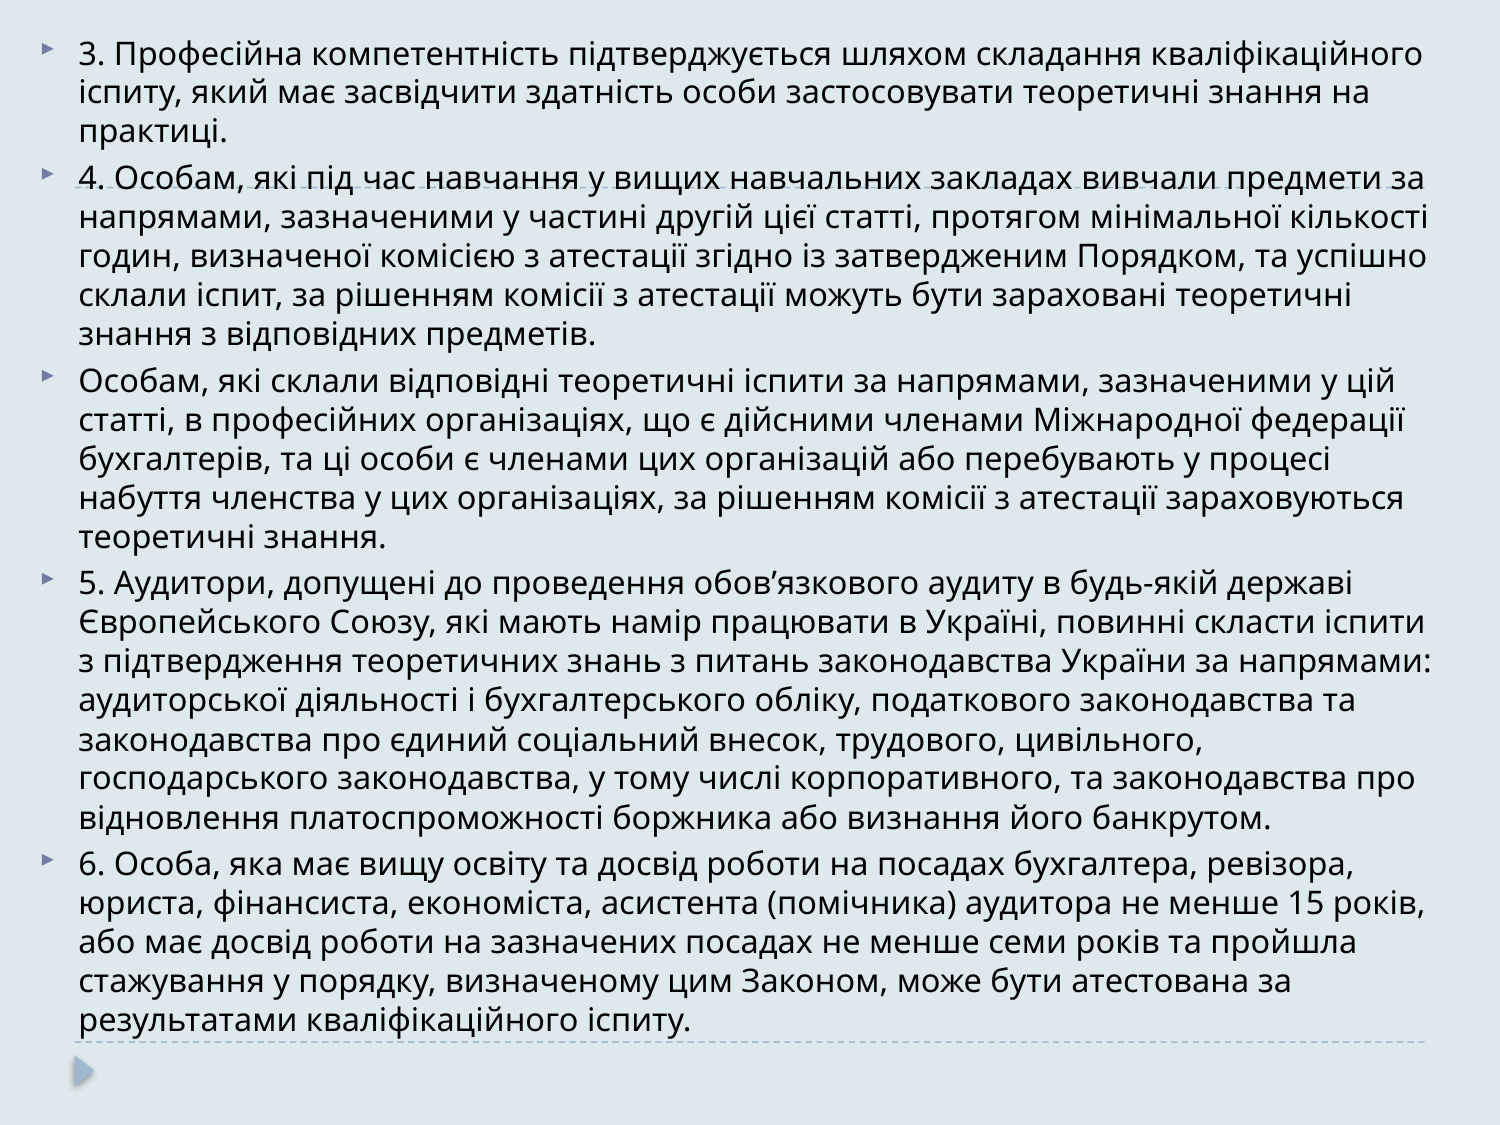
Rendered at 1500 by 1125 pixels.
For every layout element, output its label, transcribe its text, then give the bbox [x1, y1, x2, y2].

list 3. Професійна компетентність підтверджується шляхом складання кваліфікаційного іспиту, який має засвідчити здатність особи застосовувати теоретичні знання на практиці. 4. Особам, які під час навчання у вищих навчальних закладах вивчали предмети за напрямами, зазначеними у частині другій цієї статті, протягом мінімальної кількості годин, визначеної комісією з атестації згідно із затвердженим Порядком, та успішно склали іспит, за рішенням комісії з атестації можуть бути зараховані теоретичні знання з відповідних предметів. Особам, які склали відповідні теоретичні іспити за напрямами, зазначеними у цій статті, в професійних організаціях, що є дійсними членами Міжнародної федерації бухгалтерів, та ці особи є членами цих організацій або перебувають у процесі набуття членства у цих організаціях, за рішенням комісії з атестації зараховуються теоретичні знання. 5. Аудитори, допущені до проведення обов’язкового аудиту в будь-якій державі Європейського Союзу, які мають намір працювати в Україні, повинні скласти іспити з підтвердження теоретичних знань з питань законодавства України за напрямами: аудиторської діяльності і бухгалтерського обліку, податкового законодавства та законодавства про єдиний соціальний внесок, трудового, цивільного, господарського законодавства, у тому числі корпоративного, та законодавства про відновлення платоспроможності боржника або визнання його банкрутом. 6. Особа, яка має вищу освіту та досвід роботи на посадах бухгалтера, ревізора, юриста, фінансиста, економіста, асистента (помічника) аудитора не менше 15 років, або має досвід роботи на зазначених посадах не менше семи років та пройшла стажування у порядку, визначеному цим Законом, може бути атестована за результатами кваліфікаційного іспиту. [24, 24, 1463, 1088]
